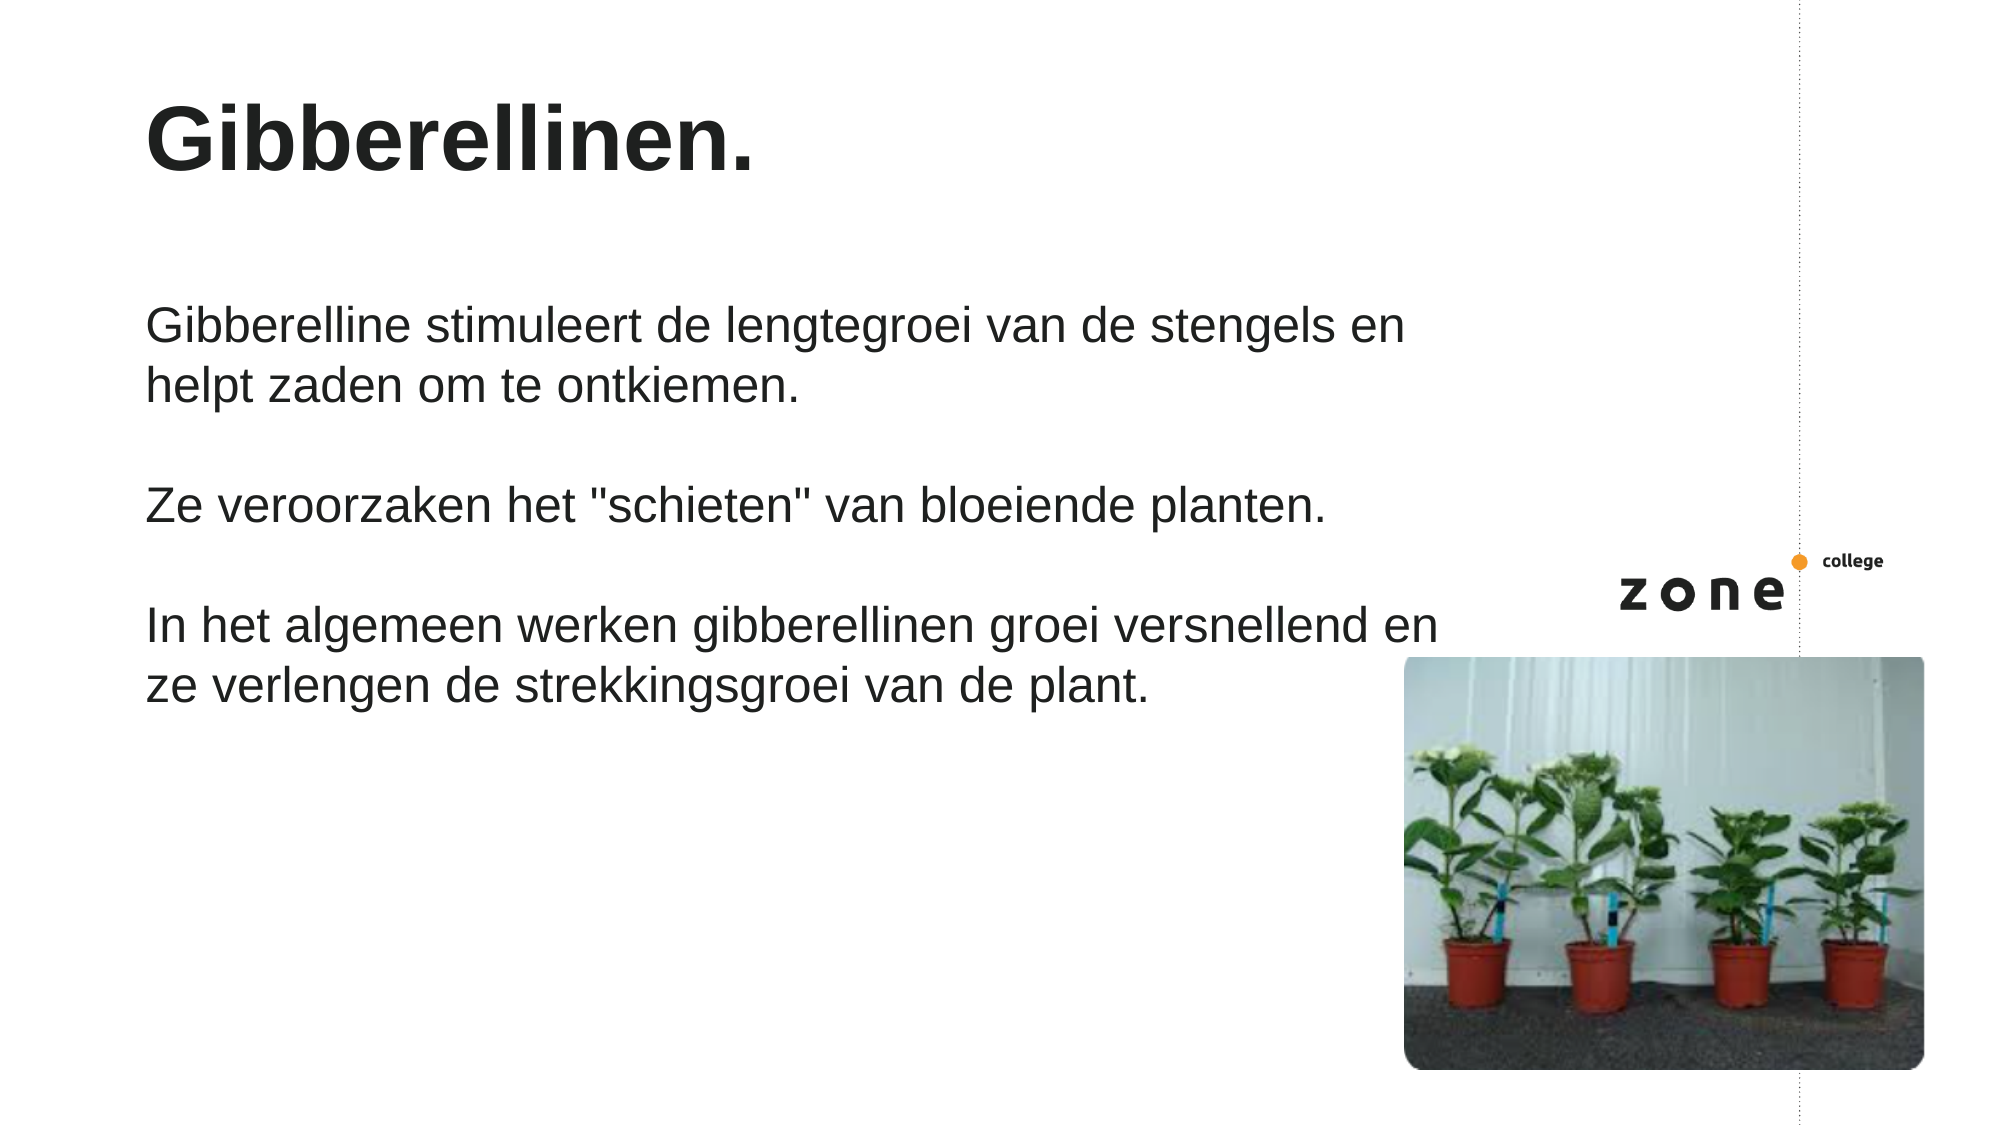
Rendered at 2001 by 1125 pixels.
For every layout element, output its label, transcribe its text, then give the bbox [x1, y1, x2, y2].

title Gibberellinen. [145, 91, 1647, 255]
picture [1404, 0, 2001, 1125]
list Gibberelline stimuleert de lengtegroei van de stengels en helpt zaden om te ontkiemen. Ze veroorzaken het "schieten" van bloeiende planten. In het algemeen werken gibberellinen groei versnellend en ze verlengen de strekkingsgroei van de plant. [145, 292, 1445, 1070]
